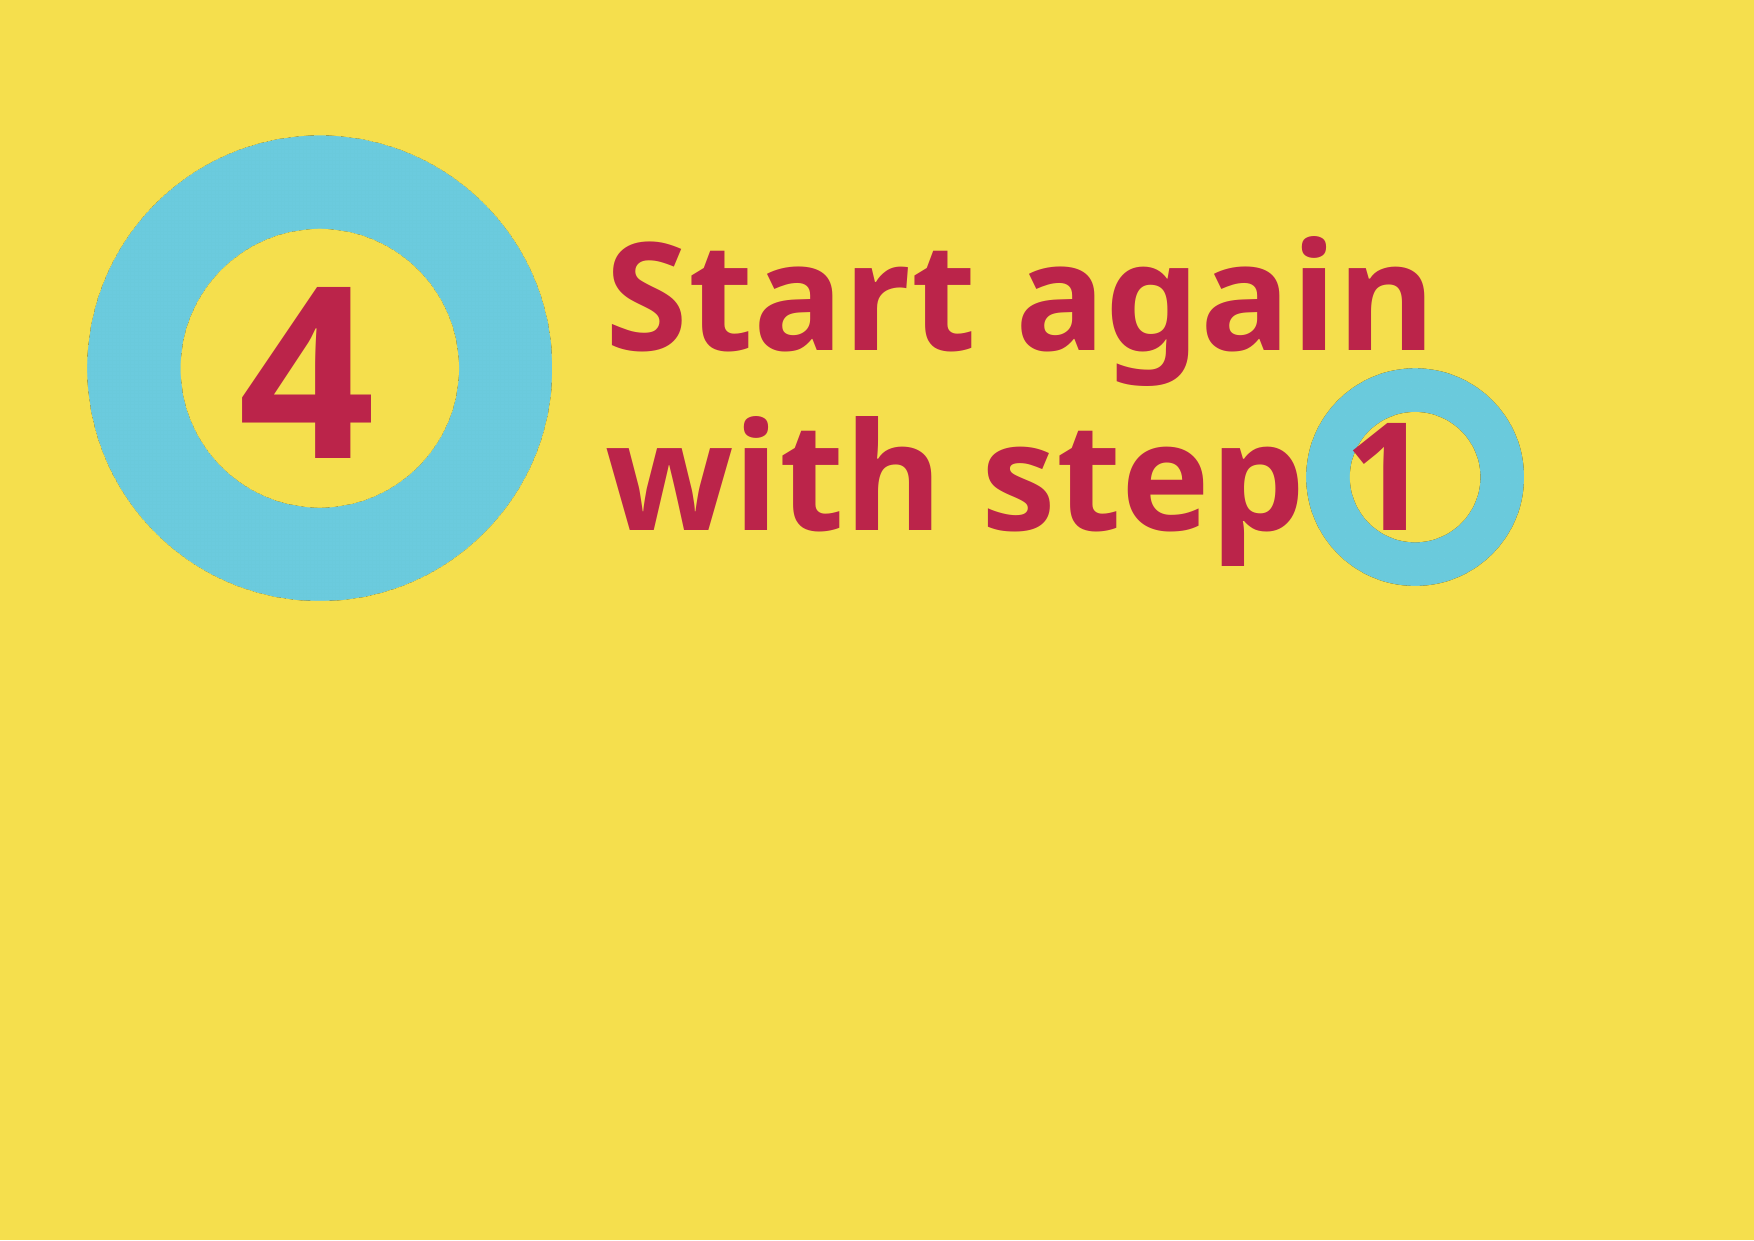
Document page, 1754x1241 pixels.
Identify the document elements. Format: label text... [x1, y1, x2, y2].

text_box Start again with step 1 [590, 193, 1754, 568]
picture [1306, 368, 1524, 586]
picture [87, 135, 552, 601]
